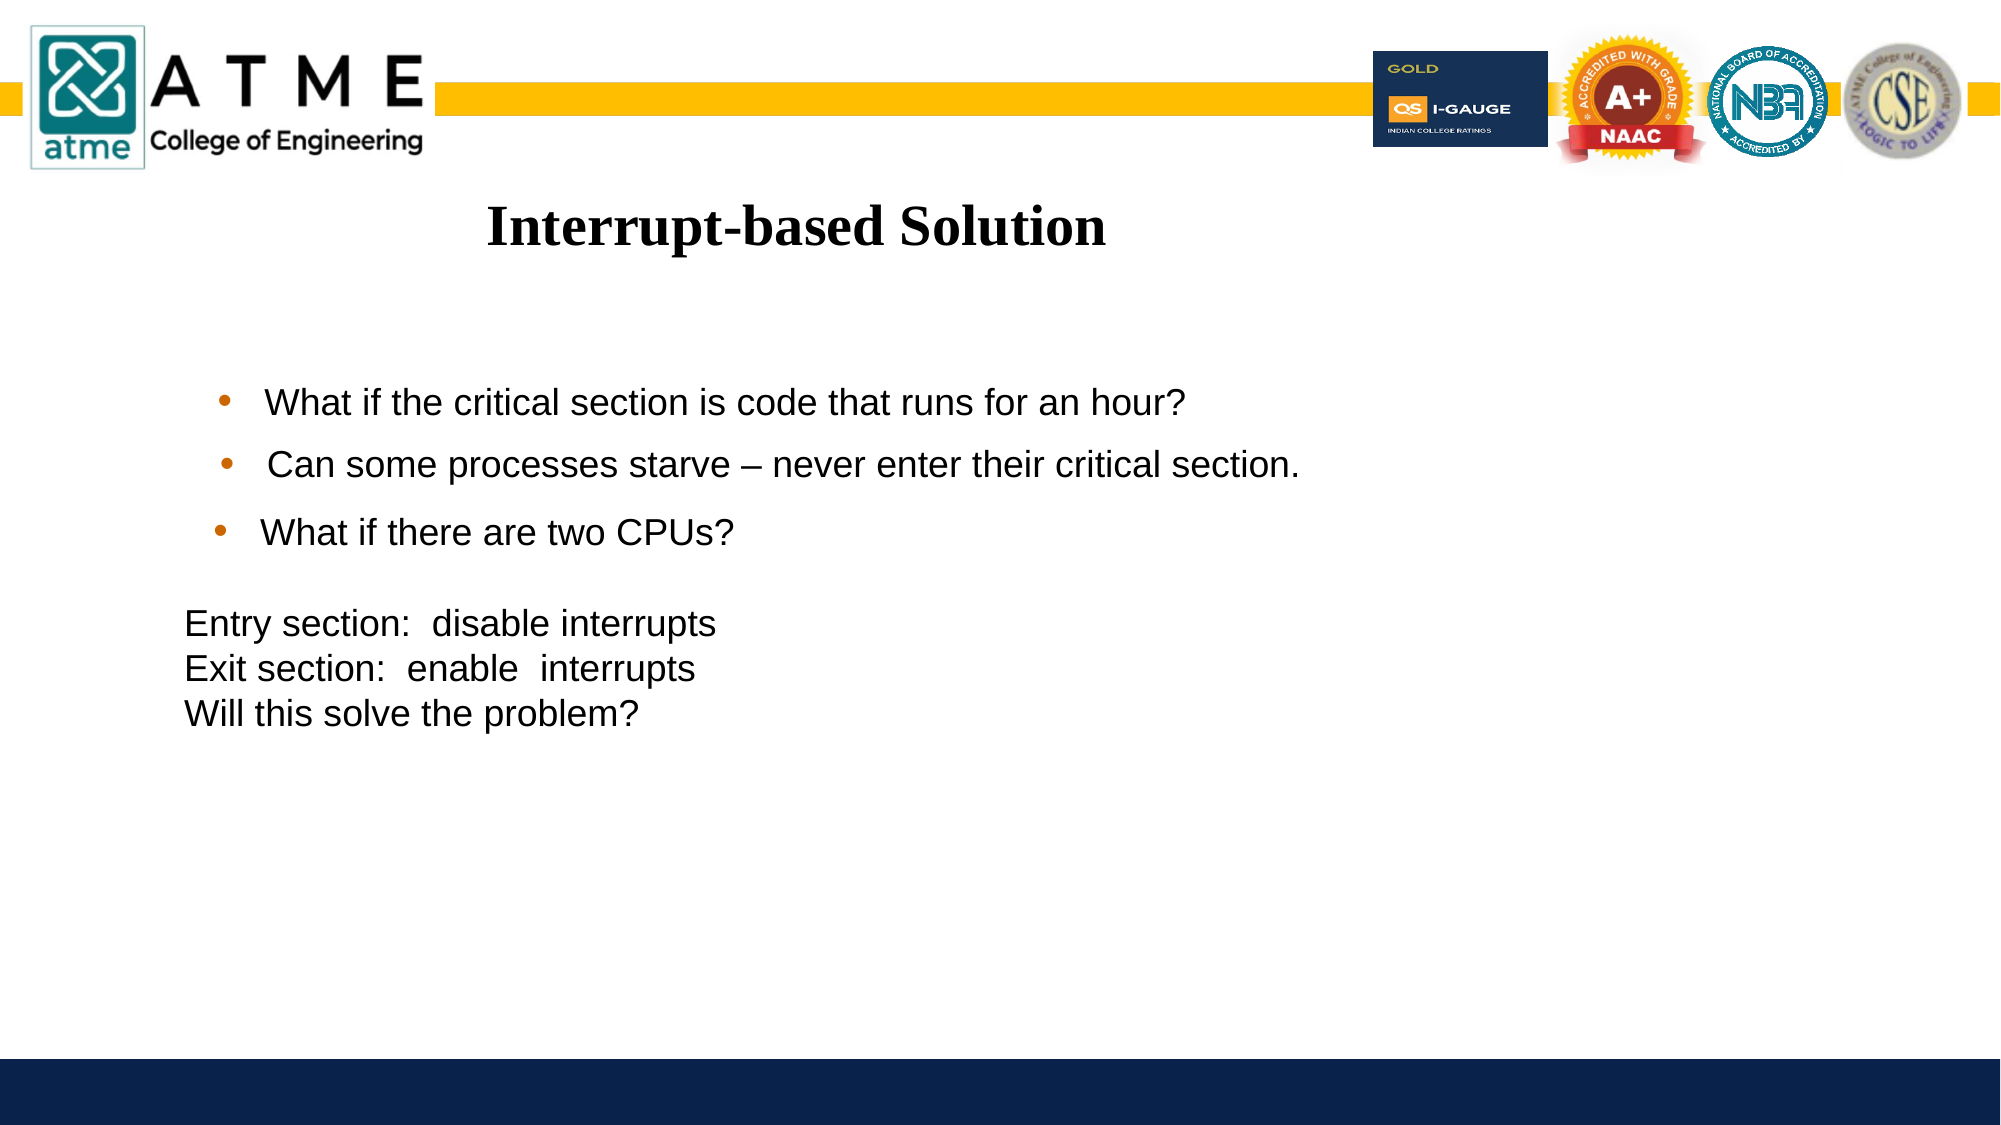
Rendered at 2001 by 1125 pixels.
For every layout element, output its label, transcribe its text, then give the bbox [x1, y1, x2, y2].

text_box Can some processes starve – never enter their critical section. [130, 433, 1316, 493]
list Entry section: disable interrupts Exit section: enable interrupts Will this solve the problem? [169, 591, 1437, 770]
text_box What if there are two CPUs? [123, 500, 803, 561]
title Interrupt-based Solution [123, 179, 1471, 274]
text_box What if the critical section is code that runs for an hour? [128, 370, 1202, 431]
picture [22, 15, 435, 178]
picture [1840, 26, 1968, 176]
picture [1373, 20, 1828, 180]
picture [0, 1059, 2001, 1125]
